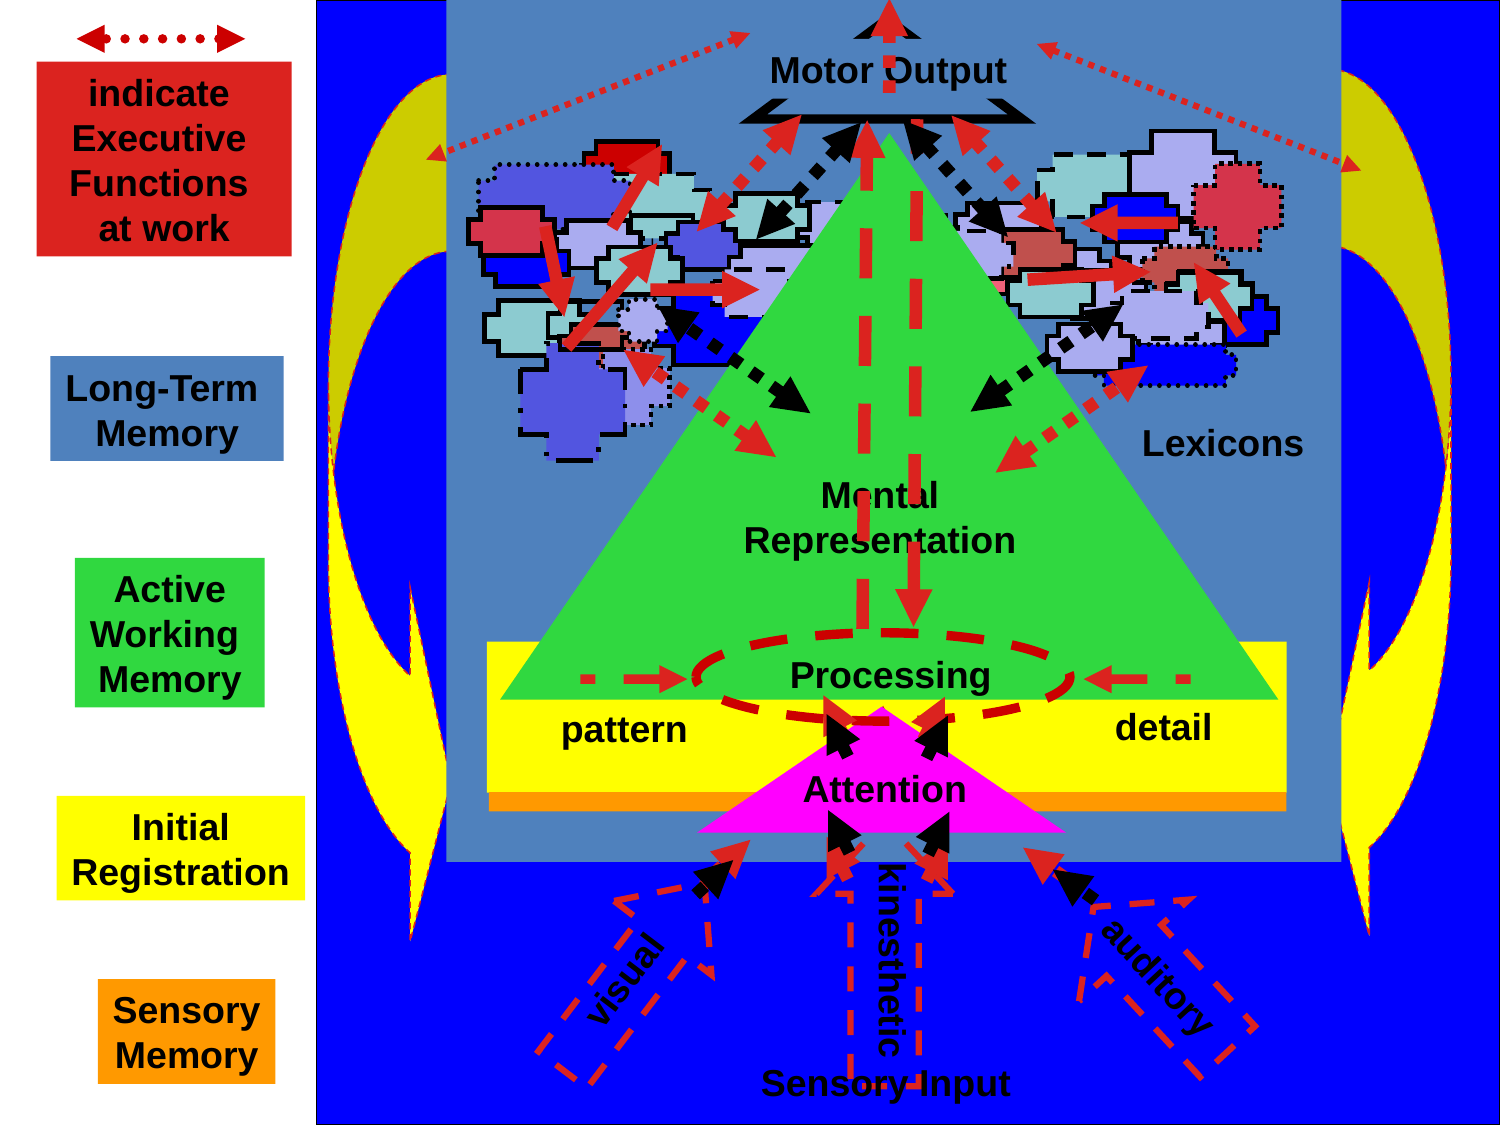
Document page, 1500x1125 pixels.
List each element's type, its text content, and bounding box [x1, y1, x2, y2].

text_box Sensory Input [745, 1051, 1026, 1111]
text_box [1128, 792, 1287, 812]
text_box [426, 149, 440, 161]
text_box [446, 0, 1342, 862]
text_box Active Working Memory [74, 557, 265, 708]
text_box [751, 910, 1018, 1023]
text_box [36, 38, 292, 277]
text_box Lexicons [1128, 411, 1320, 472]
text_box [1128, 144, 1242, 348]
text_box Sensory Memory [97, 979, 276, 1084]
text_box [760, 99, 1014, 113]
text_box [516, 914, 752, 1038]
text_box [1342, 372, 1452, 936]
text_box [883, 0, 896, 11]
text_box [1041, 916, 1280, 1042]
text_box [1128, 641, 1287, 792]
text_box pattern [546, 697, 652, 758]
text_box [1128, 480, 1279, 700]
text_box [696, 114, 1057, 118]
text_box [328, 377, 446, 942]
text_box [544, 144, 652, 348]
text_box [488, 792, 652, 812]
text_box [468, 130, 652, 461]
text_box [1036, 42, 1070, 57]
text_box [657, 120, 1124, 901]
text_box [1347, 160, 1362, 172]
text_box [1128, 130, 1282, 461]
text_box [732, 31, 751, 44]
text_box [486, 641, 652, 793]
text_box [316, 0, 1500, 1125]
text_box [500, 478, 652, 700]
text_box Initial Registration [56, 795, 306, 901]
text_box Long-Term Memory [50, 356, 284, 461]
text_box Motor Output [754, 38, 1023, 99]
text_box [862, 19, 913, 38]
text_box detail [1128, 696, 1228, 756]
